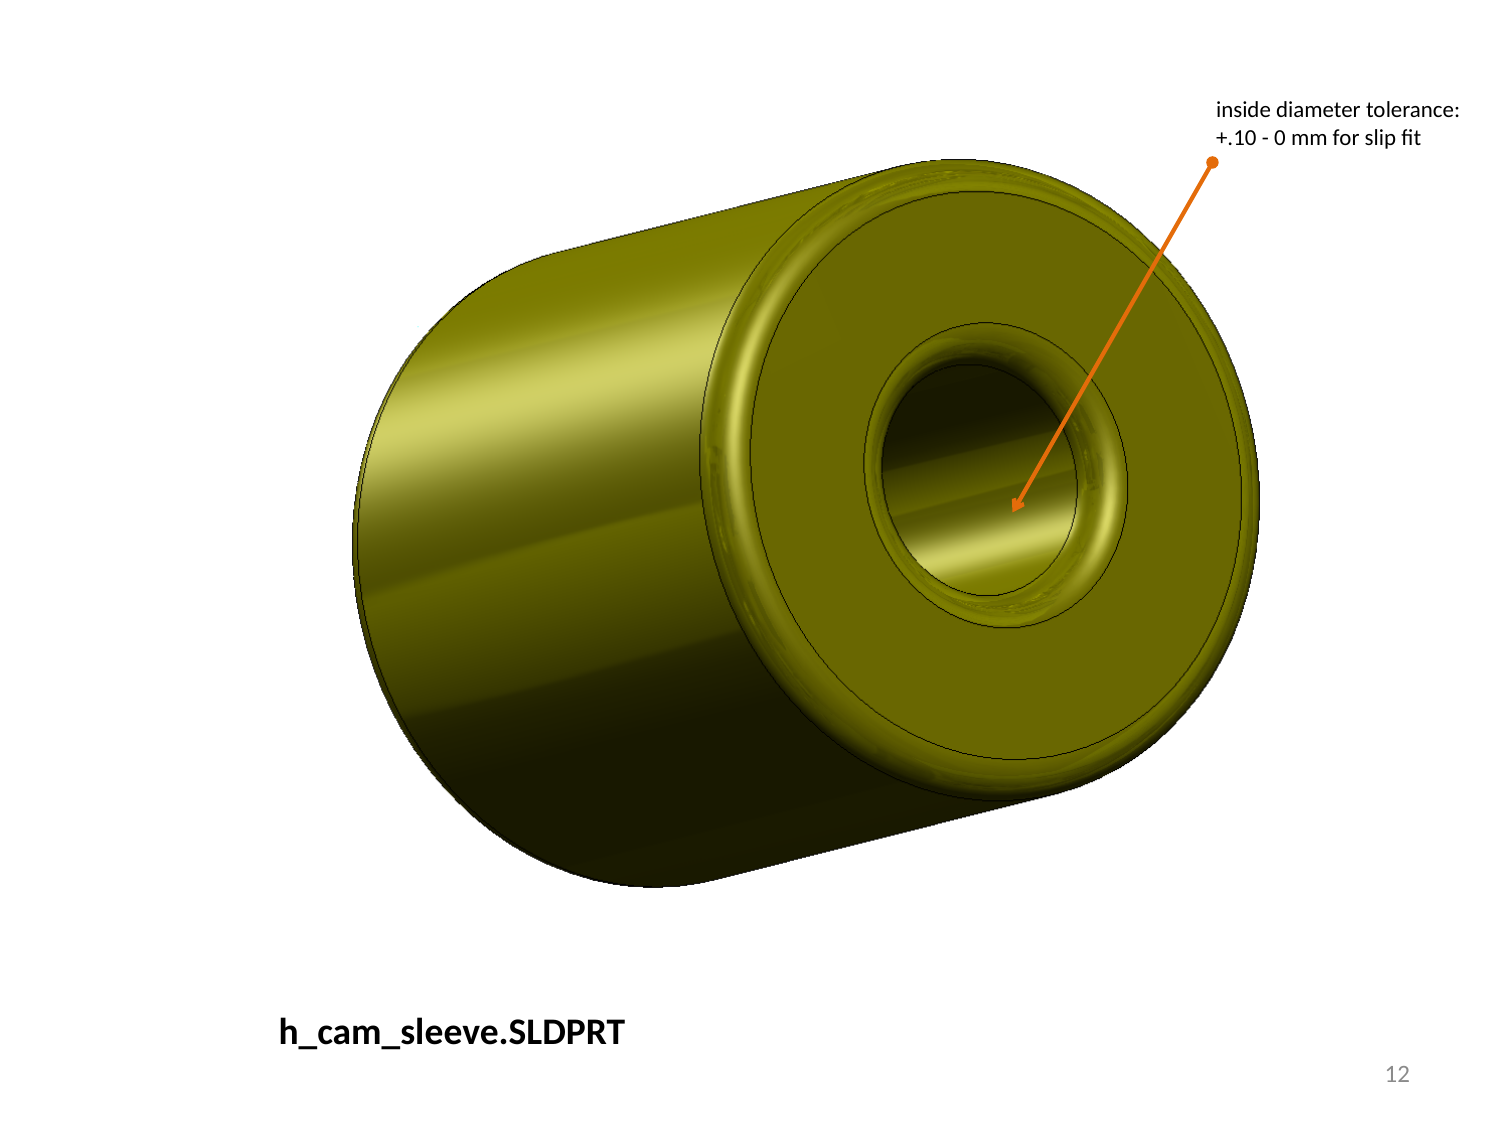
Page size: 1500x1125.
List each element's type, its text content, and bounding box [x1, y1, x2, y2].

picture [337, 149, 1271, 901]
slide_number 12 [1074, 1042, 1425, 1103]
text_box inside diameter tolerance: +.10 - 0 mm for slip fit [1201, 87, 1476, 158]
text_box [937, 237, 1288, 438]
text_box h_cam_sleeve.SLDPRT [263, 999, 641, 1060]
